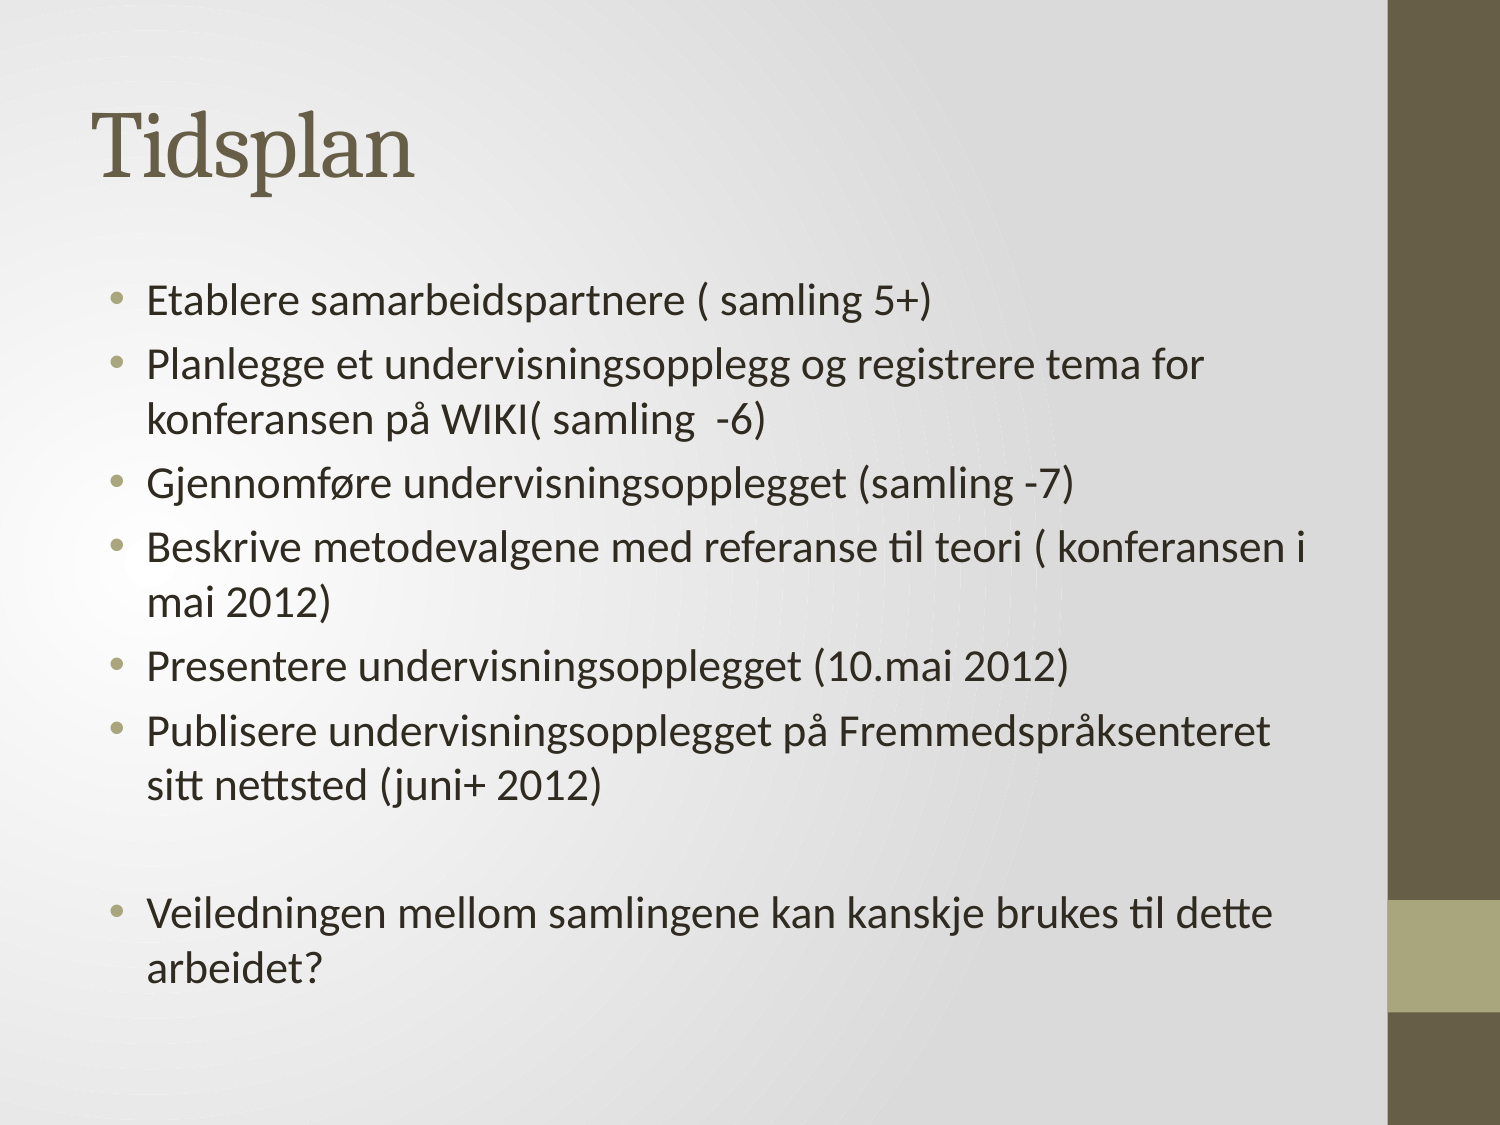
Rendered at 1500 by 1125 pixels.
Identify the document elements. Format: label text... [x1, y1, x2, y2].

title Tidsplan [75, 45, 1325, 233]
list Etablere samarbeidspartnere ( samling 5+) Planlegge et undervisningsopplegg og registrere tema for konferansen på WIKI( samling -6) Gjennomføre undervisningsopplegget (samling -7) Beskrive metodevalgene med referanse til teori ( konferansen i mai 2012) Presentere undervisningsopplegget (10.mai 2012) Publisere undervisningsopplegget på Fremmedspråksenteret sitt nettsted (juni+ 2012) Veiledningen mellom samlingene kan kanskje brukes til dette arbeidet? [75, 262, 1325, 1050]
